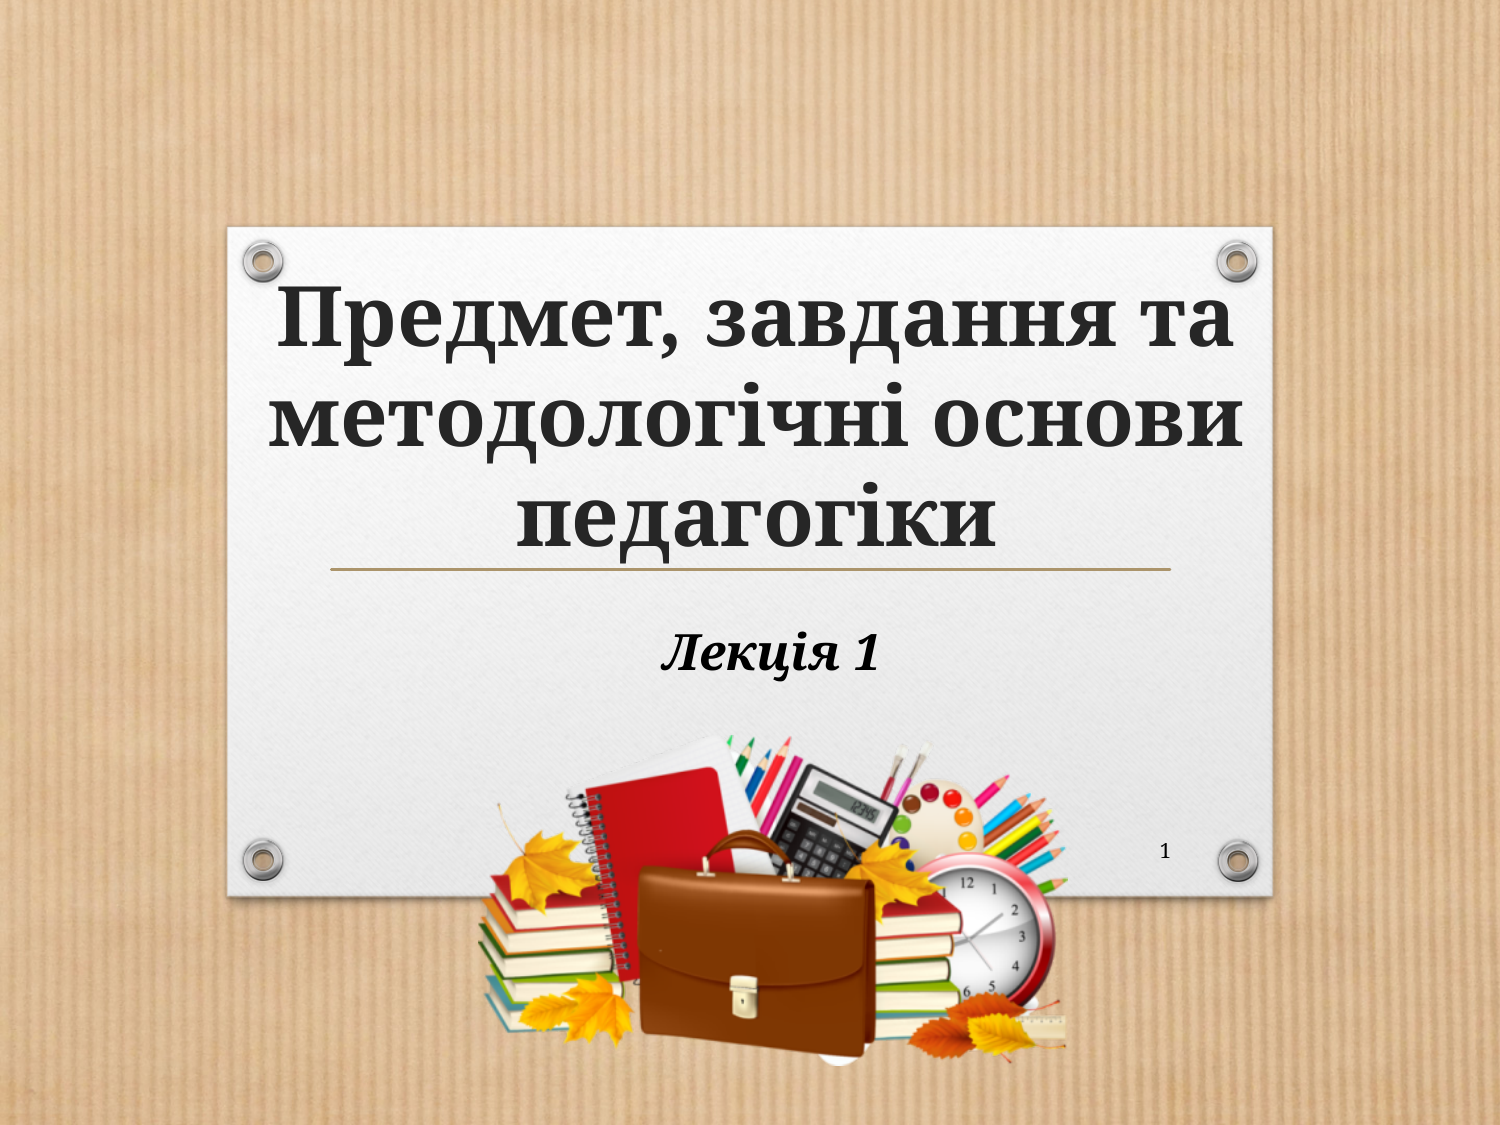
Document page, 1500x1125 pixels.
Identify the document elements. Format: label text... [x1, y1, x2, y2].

picture [0, 0, 1500, 1125]
title Предмет, завдання та методологічні основи педагогіки [159, 137, 1354, 571]
subtitle Лекція 1 [312, 612, 1234, 901]
slide_number 1 [1118, 829, 1187, 875]
